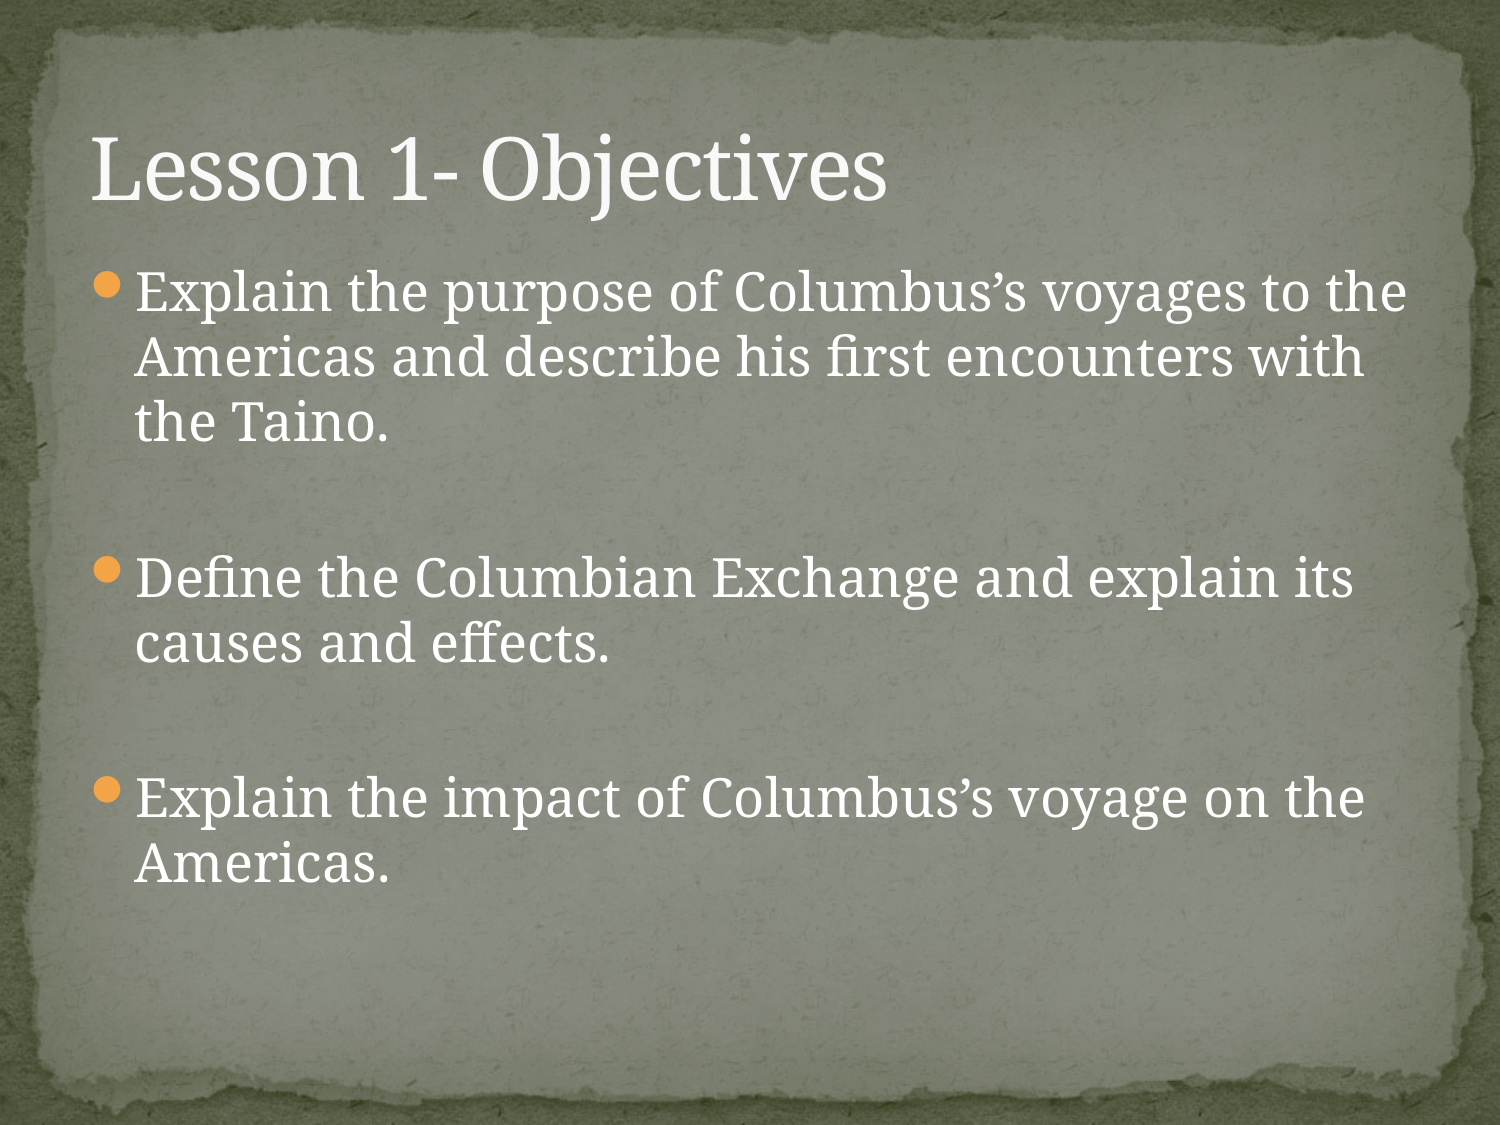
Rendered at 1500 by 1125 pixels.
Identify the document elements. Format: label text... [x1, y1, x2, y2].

list Explain the purpose of Columbus’s voyages to the Americas and describe his first encounters with the Taino. Define the Columbian Exchange and explain its causes and effects. Explain the impact of Columbus’s voyage on the Americas. [75, 249, 1425, 1000]
title Lesson 1- Objectives [74, 24, 1425, 225]
